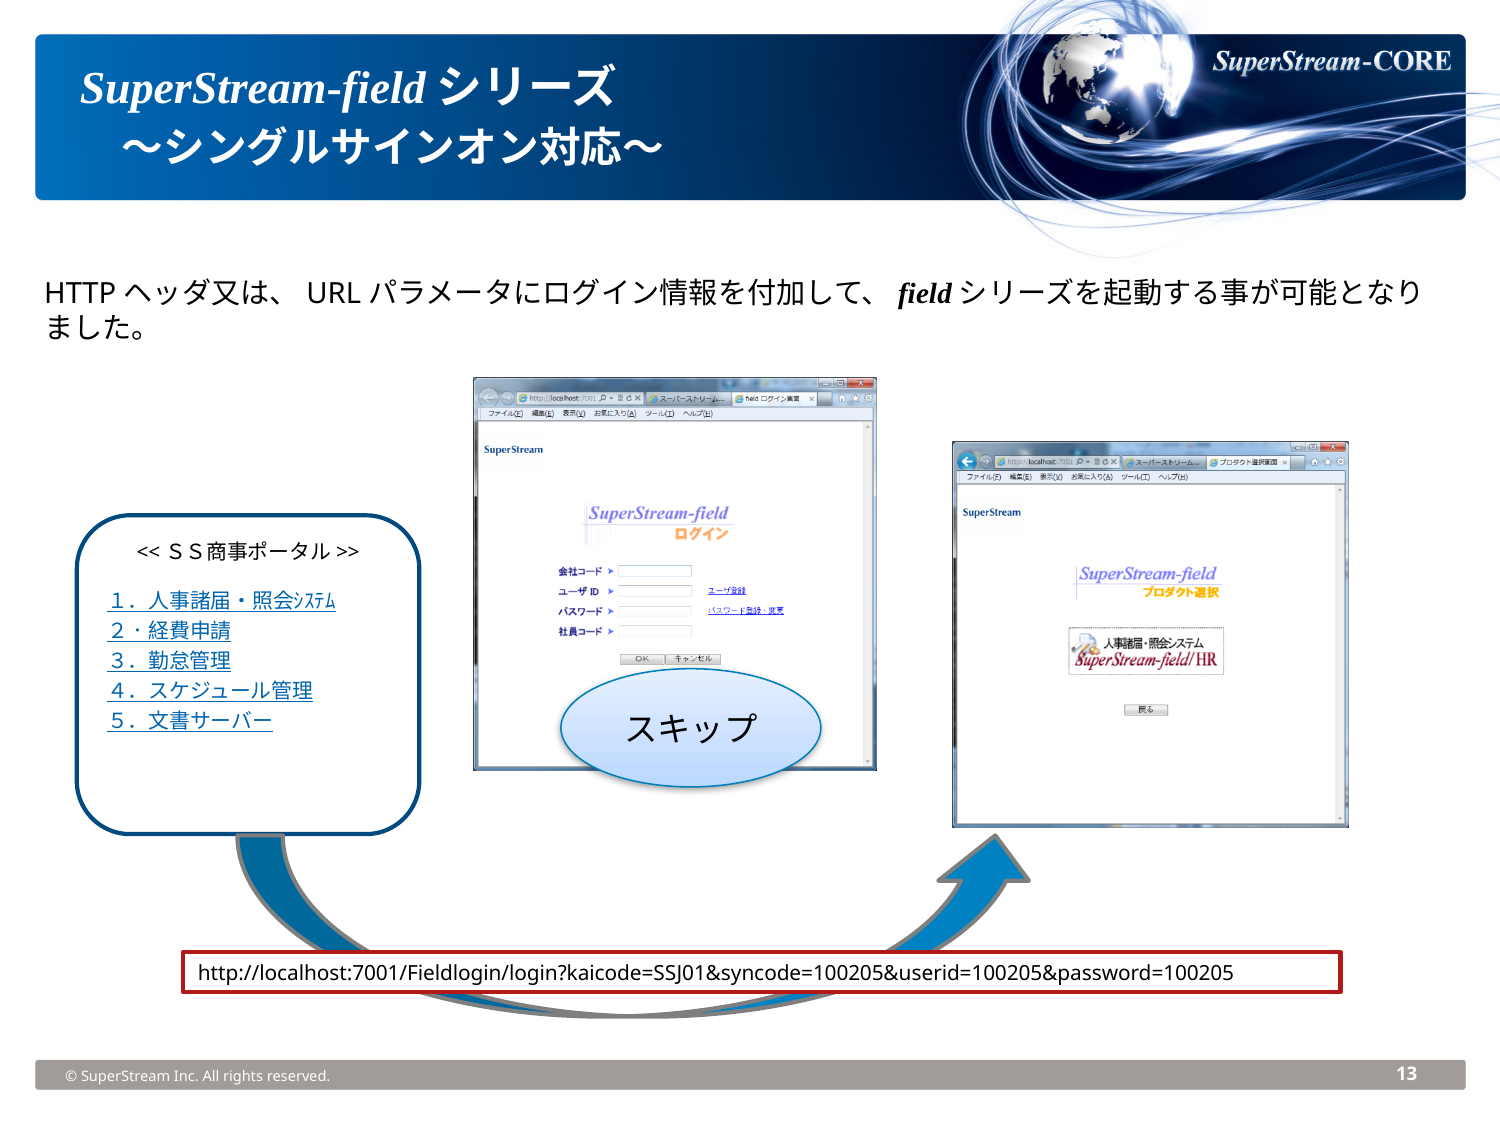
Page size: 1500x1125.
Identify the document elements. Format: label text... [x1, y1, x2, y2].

slide_number 13 [1299, 1060, 1418, 1090]
picture [0, 0, 1500, 1125]
footer © SuperStream Inc. All rights reserved. [50, 1059, 461, 1094]
text_box スキップ [623, 779, 759, 788]
text_box http://localhost:7001/Fieldlogin/login?kaicode=SSJ01&syncode=100205&userid=100205&password=100205 [181, 950, 1343, 994]
text_box [235, 833, 370, 950]
text_box [419, 994, 836, 1019]
text_box <<ＳＳ商事ポータル>> １．人事諸届・照会ｼｽﾃﾑ ２．経費申請 ３．勤怠管理 ４．スケジュール管理 ５．文書サーバー [74, 513, 422, 837]
text_box [885, 835, 1031, 950]
title SuperStream-fieldシリーズ ～シングルサインオン対応～ [64, 47, 1400, 185]
text_box HTTPヘッダ又は、URLパラメータにログイン情報を付加して、fieldシリーズを起動する事が可能となり ました。 [29, 267, 1500, 352]
